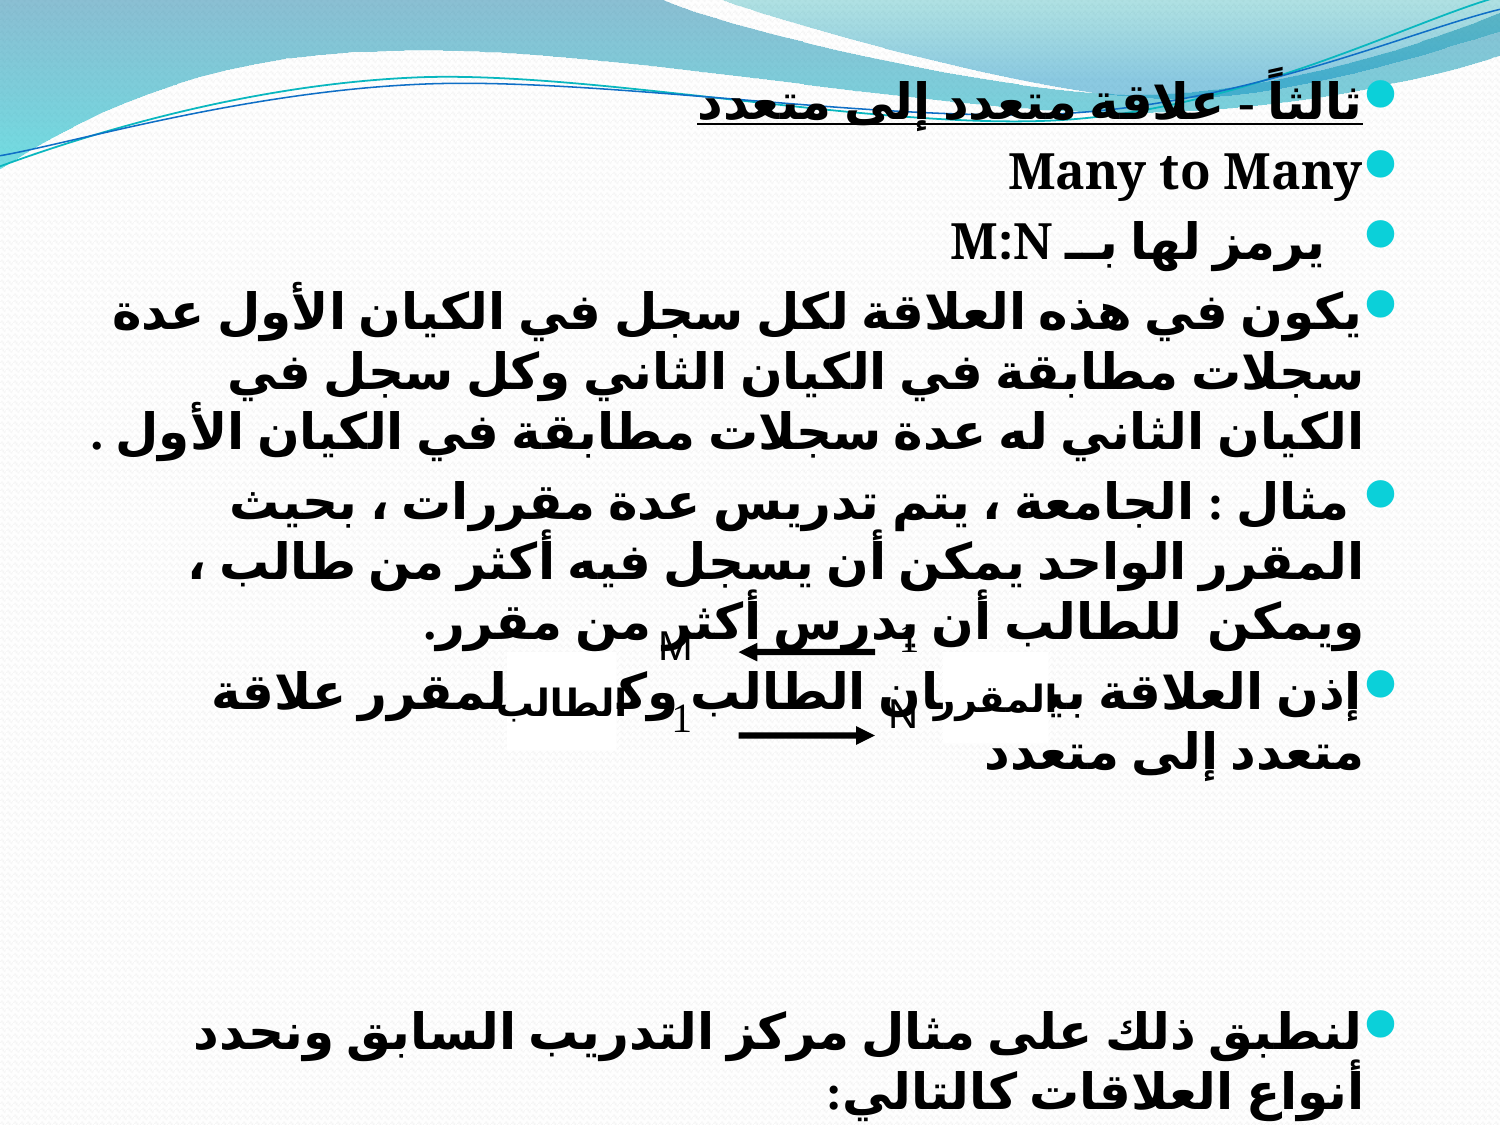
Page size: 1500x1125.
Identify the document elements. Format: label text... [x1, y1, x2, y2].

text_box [351, 587, 1217, 813]
list ثالثاً - علاقة متعدد إلى متعدد Many to Many يرمز لها بــ M:N يكون في هذه العلاقة لكل سجل في الكيان الأول عدة سجلات مطابقة في الكيان الثاني وكل سجل في الكيان الثاني له عدة سجلات مطابقة في الكيان الأول . مثال : الجامعة ، يتم تدريس عدة مقررات ، بحيث المقرر الواحد يمكن أن يسجل فيه أكثر من طالب ، ويمكن للطالب أن يدرس أكثر من مقرر. إذن العلاقة بين كيان الطالب وكيان المقرر علاقة متعدد إلى متعدد لنطبق ذلك على مثال مركز التدريب السابق ونحدد أنواع العلاقات كالتالي: [75, 62, 1425, 1005]
